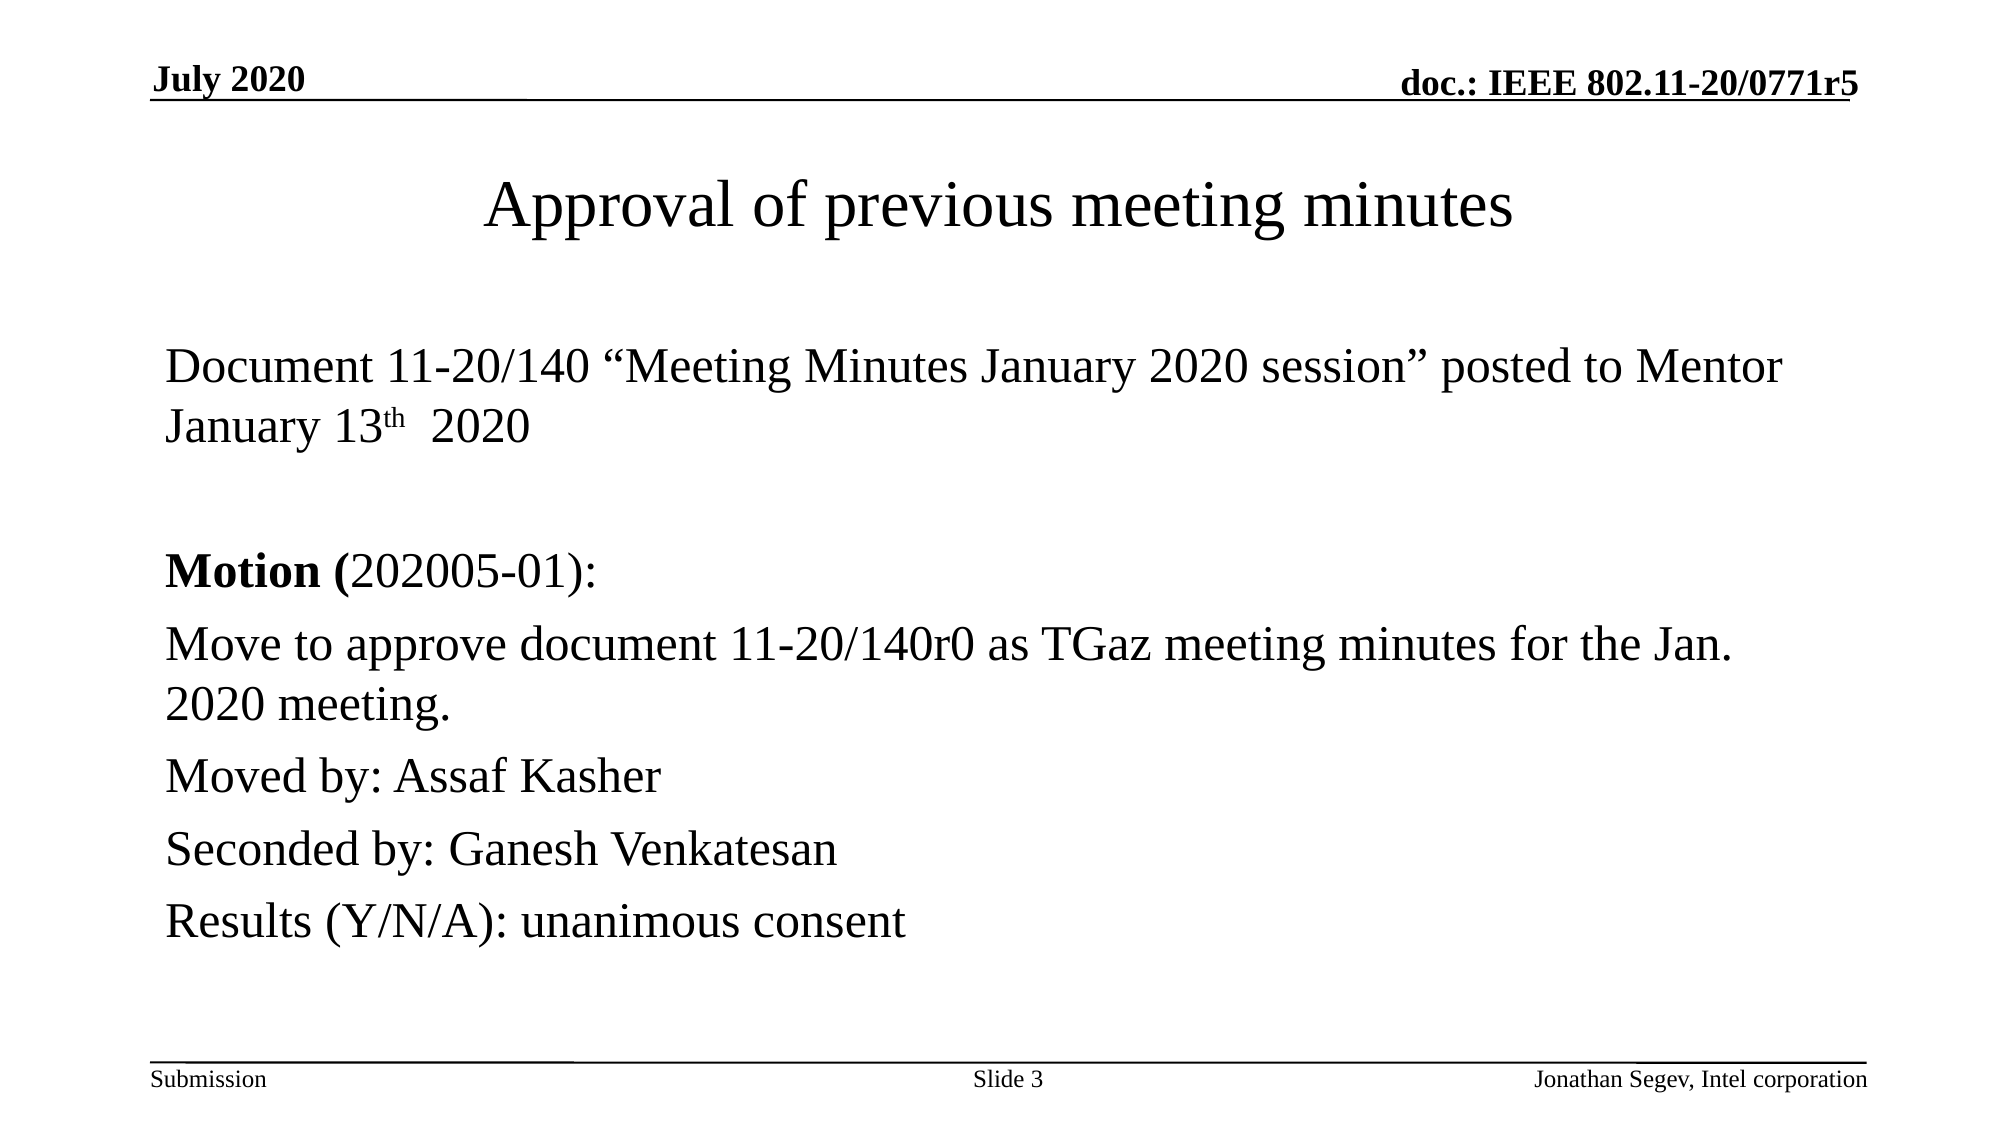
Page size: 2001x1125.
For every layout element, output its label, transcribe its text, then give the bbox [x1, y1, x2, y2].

slide_number Slide 3 [950, 1061, 1067, 1123]
footer Jonathan Segev, Intel corporation [1171, 1061, 1869, 1093]
list Document 11-20/140 “Meeting Minutes January 2020 session” posted to Mentor January 13th 2020 Motion (202005-01): Move to approve document 11-20/140r0 as TGaz meeting minutes for the Jan. 2020 meeting. Moved by: Assaf Kasher Seconded by: Ganesh Venkatesan Results (Y/N/A): unanimous consent [149, 324, 1850, 1000]
title Approval of previous meeting minutes [149, 112, 1850, 288]
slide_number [152, 54, 563, 100]
